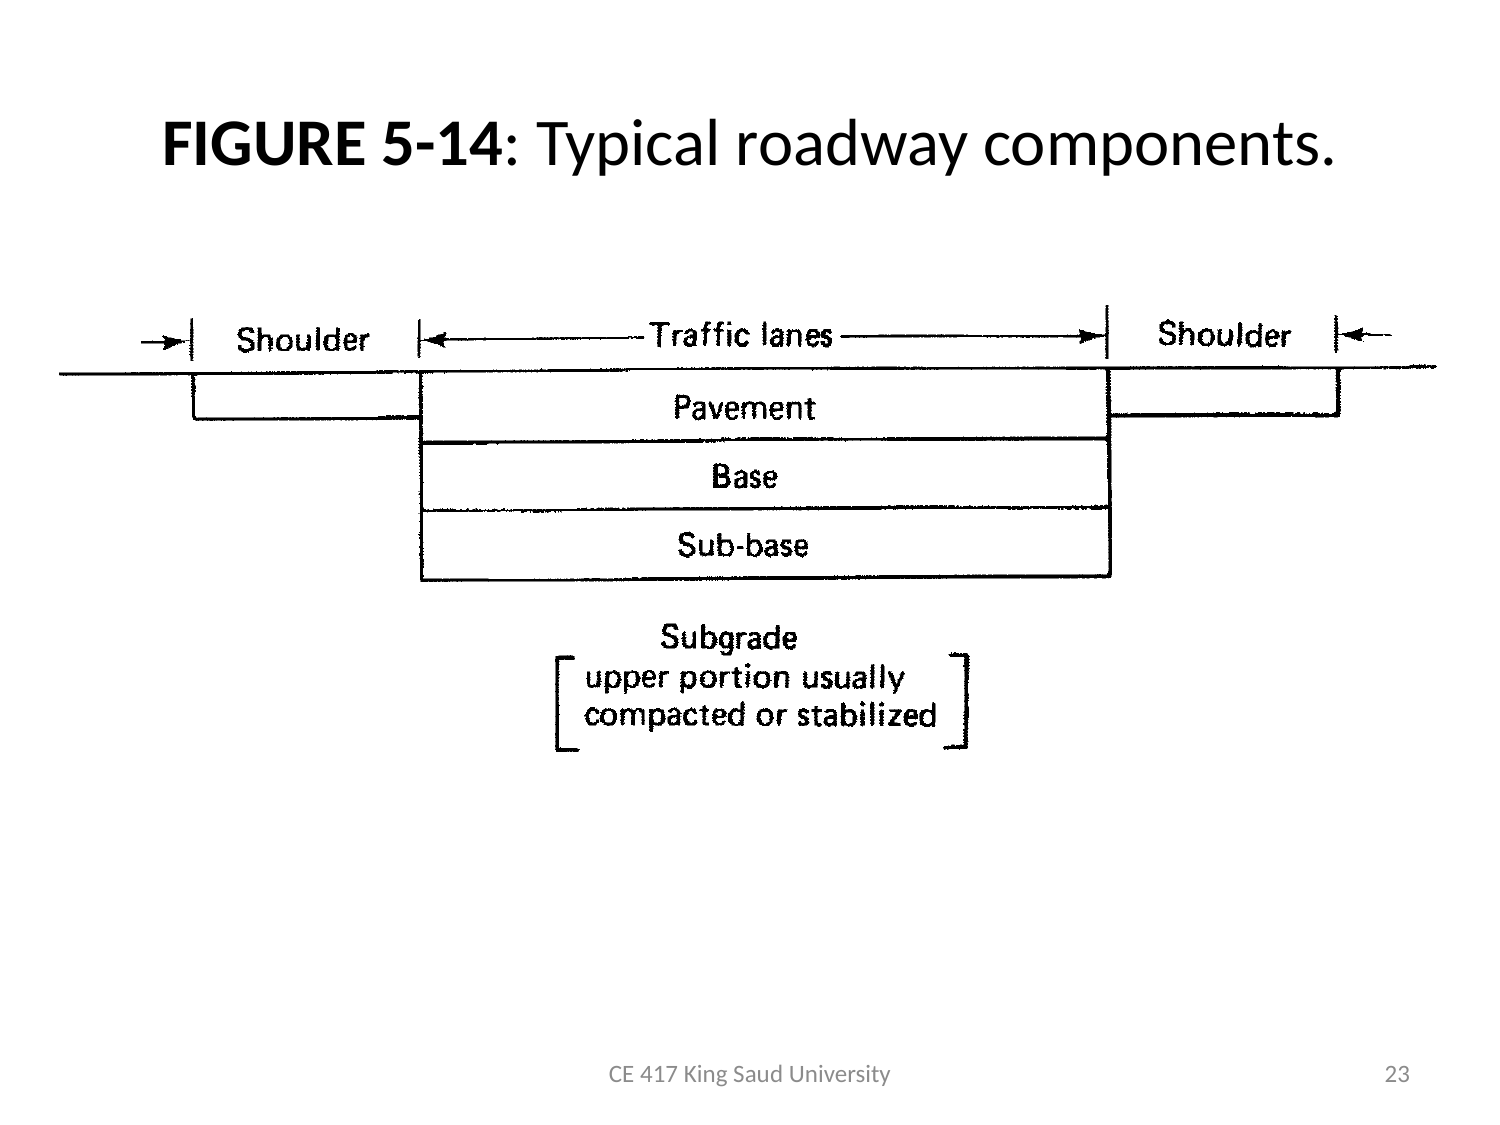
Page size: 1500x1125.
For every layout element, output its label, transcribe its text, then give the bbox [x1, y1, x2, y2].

picture [49, 299, 1441, 776]
slide_number 23 [1074, 1042, 1425, 1103]
title FIGURE 5-14: Typical roadway components. [75, 45, 1425, 233]
footer CE 417 King Saud University [512, 1042, 988, 1103]
